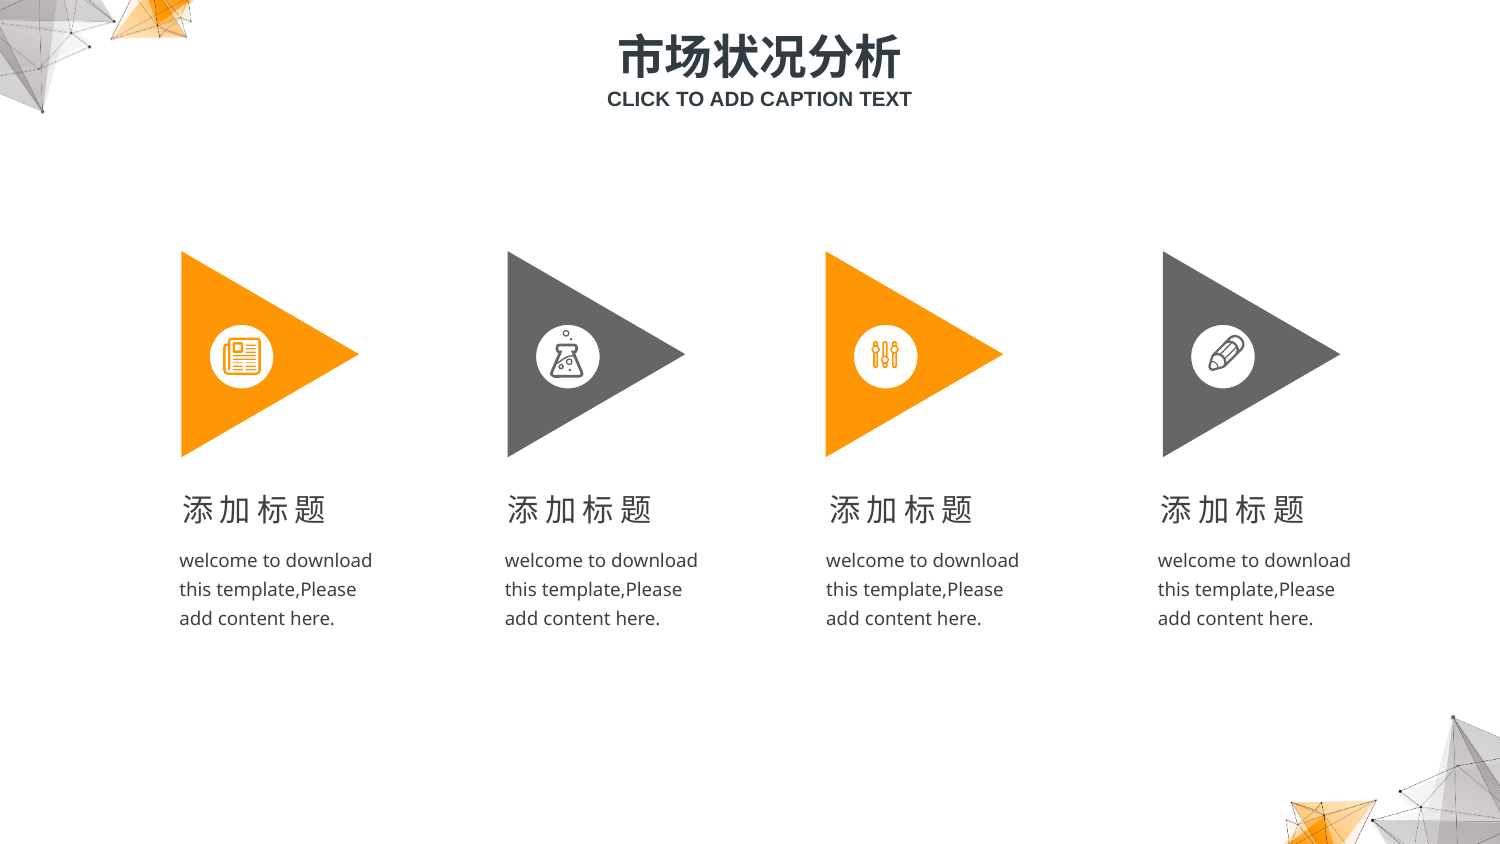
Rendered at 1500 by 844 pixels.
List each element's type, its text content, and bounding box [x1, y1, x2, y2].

text_box [180, 249, 362, 460]
text_box welcome to download this template,Please add content here. [168, 535, 403, 635]
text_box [544, 337, 590, 383]
text_box [1208, 334, 1245, 371]
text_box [223, 337, 261, 375]
text_box [824, 249, 1006, 460]
text_box welcome to download this template,Please add content here. [493, 535, 725, 635]
picture [1283, 710, 1500, 844]
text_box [871, 340, 899, 369]
text_box CLICK TO ADD CAPTION TEXT [596, 85, 924, 111]
text_box [506, 249, 688, 460]
text_box [1161, 249, 1343, 460]
text_box welcome to download this template,Please add content here. [1146, 535, 1378, 635]
picture [0, 0, 194, 118]
text_box 添加标题 [1149, 473, 1317, 534]
text_box 市场状况分析 [596, 26, 924, 84]
text_box 添加标题 [171, 473, 338, 534]
text_box welcome to download this template,Please add content here. [815, 535, 1048, 635]
text_box 添加标题 [496, 473, 663, 534]
text_box 添加标题 [817, 473, 985, 534]
